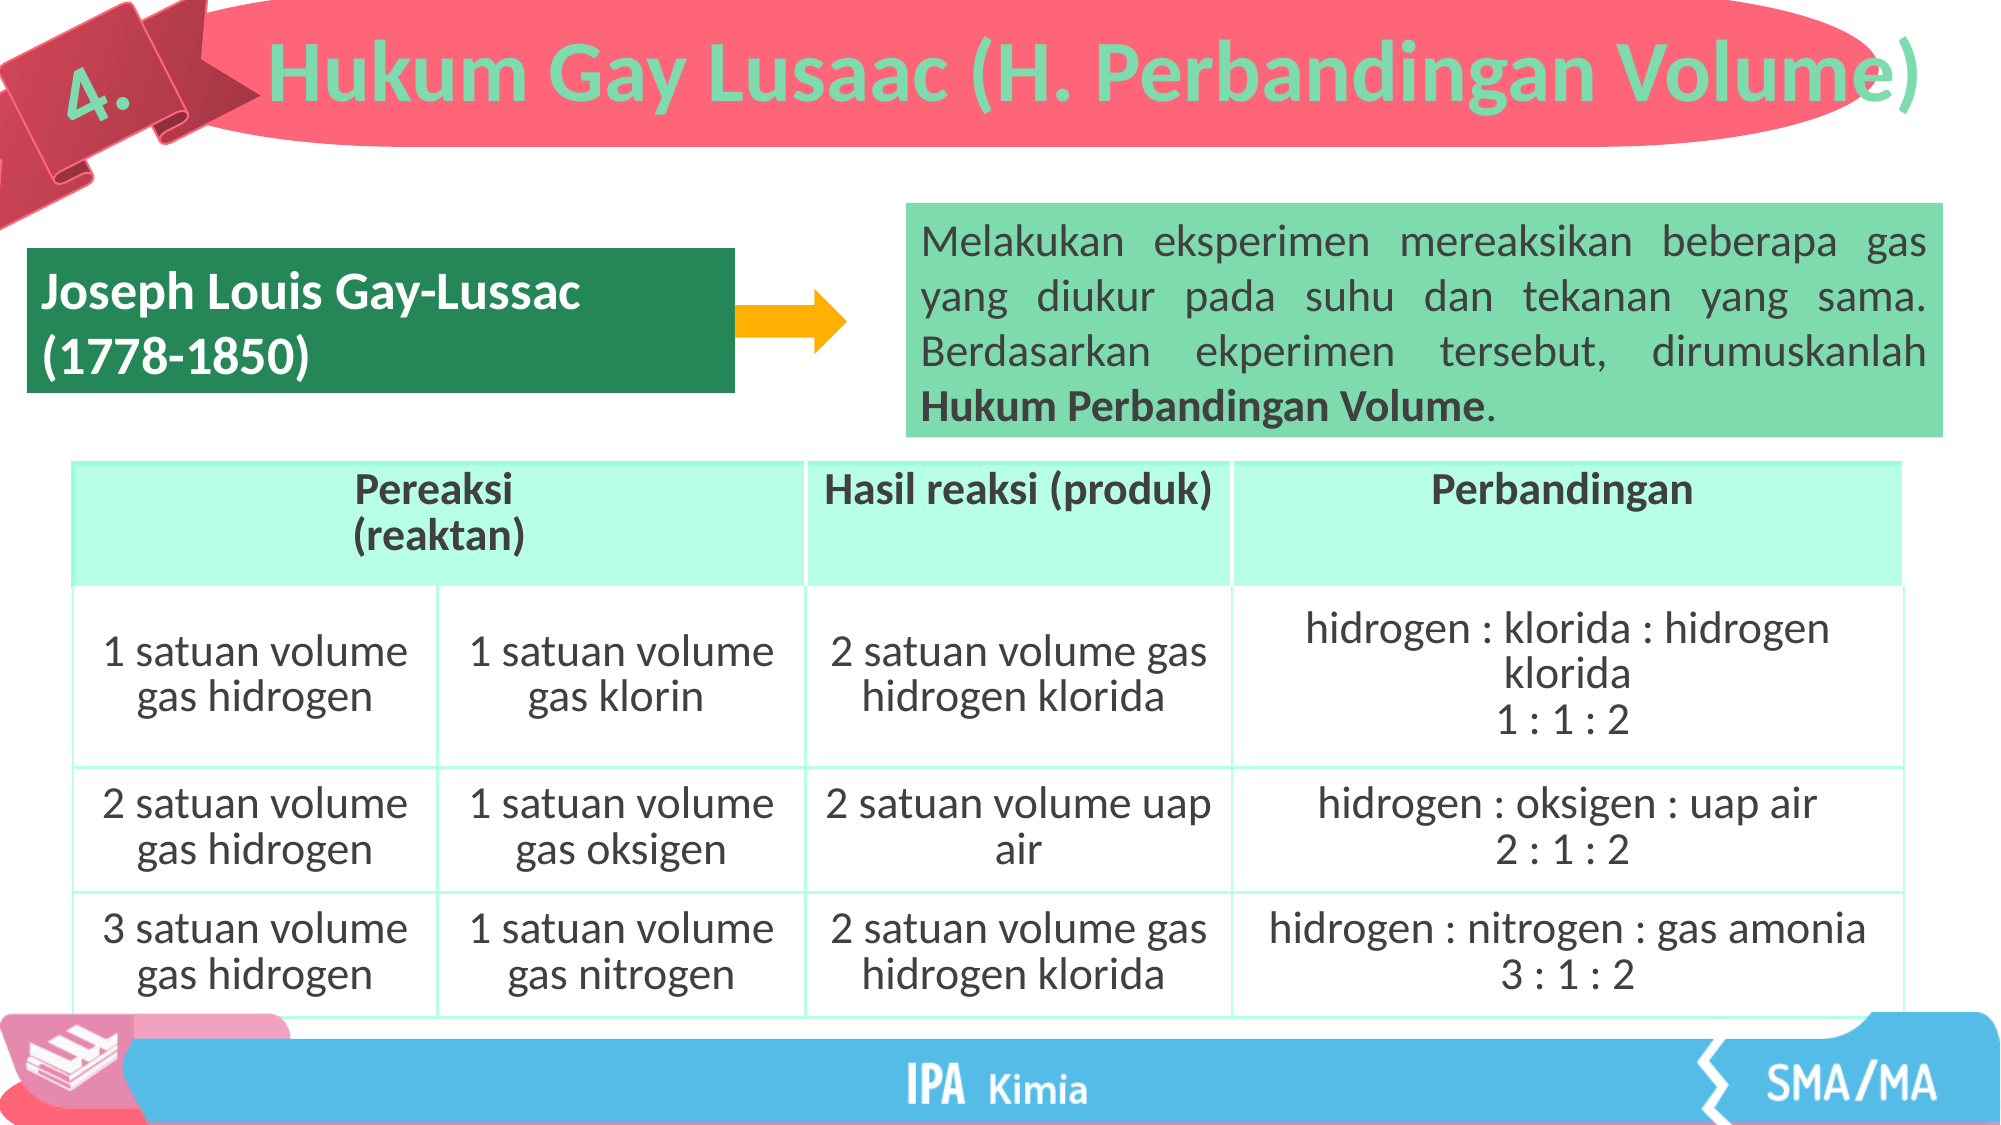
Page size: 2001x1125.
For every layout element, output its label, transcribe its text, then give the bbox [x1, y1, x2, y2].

table_cell hidrogen : oksigen : uap air 2 : 1 : 2 [1233, 769, 1903, 891]
picture [0, 1012, 2000, 1125]
table_cell 1 satuan volume gas oksigen [439, 769, 804, 891]
table_header Perbandingan [1234, 465, 1902, 586]
table_cell 2 satuan volume uap air [807, 769, 1231, 891]
table_header Pereaksi (reaktan) [75, 465, 804, 586]
title Hukum Gay Lusaac (H. Perbandingan Volume) [252, 0, 1978, 146]
table_cell 2 satuan volume gas hidrogen klorida [807, 894, 1231, 1012]
table_cell 1 satuan volume gas hidrogen [74, 589, 436, 766]
text_box 4. [0, 0, 266, 231]
text_box Joseph Louis Gay-Lussac (1778-1850) [26, 248, 735, 393]
table_cell 1 satuan volume gas nitrogen [439, 894, 804, 1012]
table_cell hidrogen : klorida : hidrogen klorida 1 : 1 : 2 [1233, 589, 1903, 766]
text_box Melakukan eksperimen mereaksikan beberapa gas yang diukur pada suhu dan tekanan yang sama. Berdasarkan ekperimen tersebut, dirumuskanlah Hukum Perbandingan Volume. [905, 202, 1943, 438]
table_cell 2 satuan volume gas hidrogen [74, 769, 436, 891]
table_cell 2 satuan volume gas hidrogen klorida [807, 589, 1231, 766]
text_box [733, 286, 849, 357]
table_cell hidrogen : nitrogen : gas amonia 3 : 1 : 2 [1233, 894, 1903, 1012]
table_cell 1 satuan volume gas klorin [439, 589, 804, 766]
table_cell 3 satuan volume gas hidrogen [74, 894, 436, 1012]
table_header Hasil reaksi (produk) [808, 465, 1230, 586]
